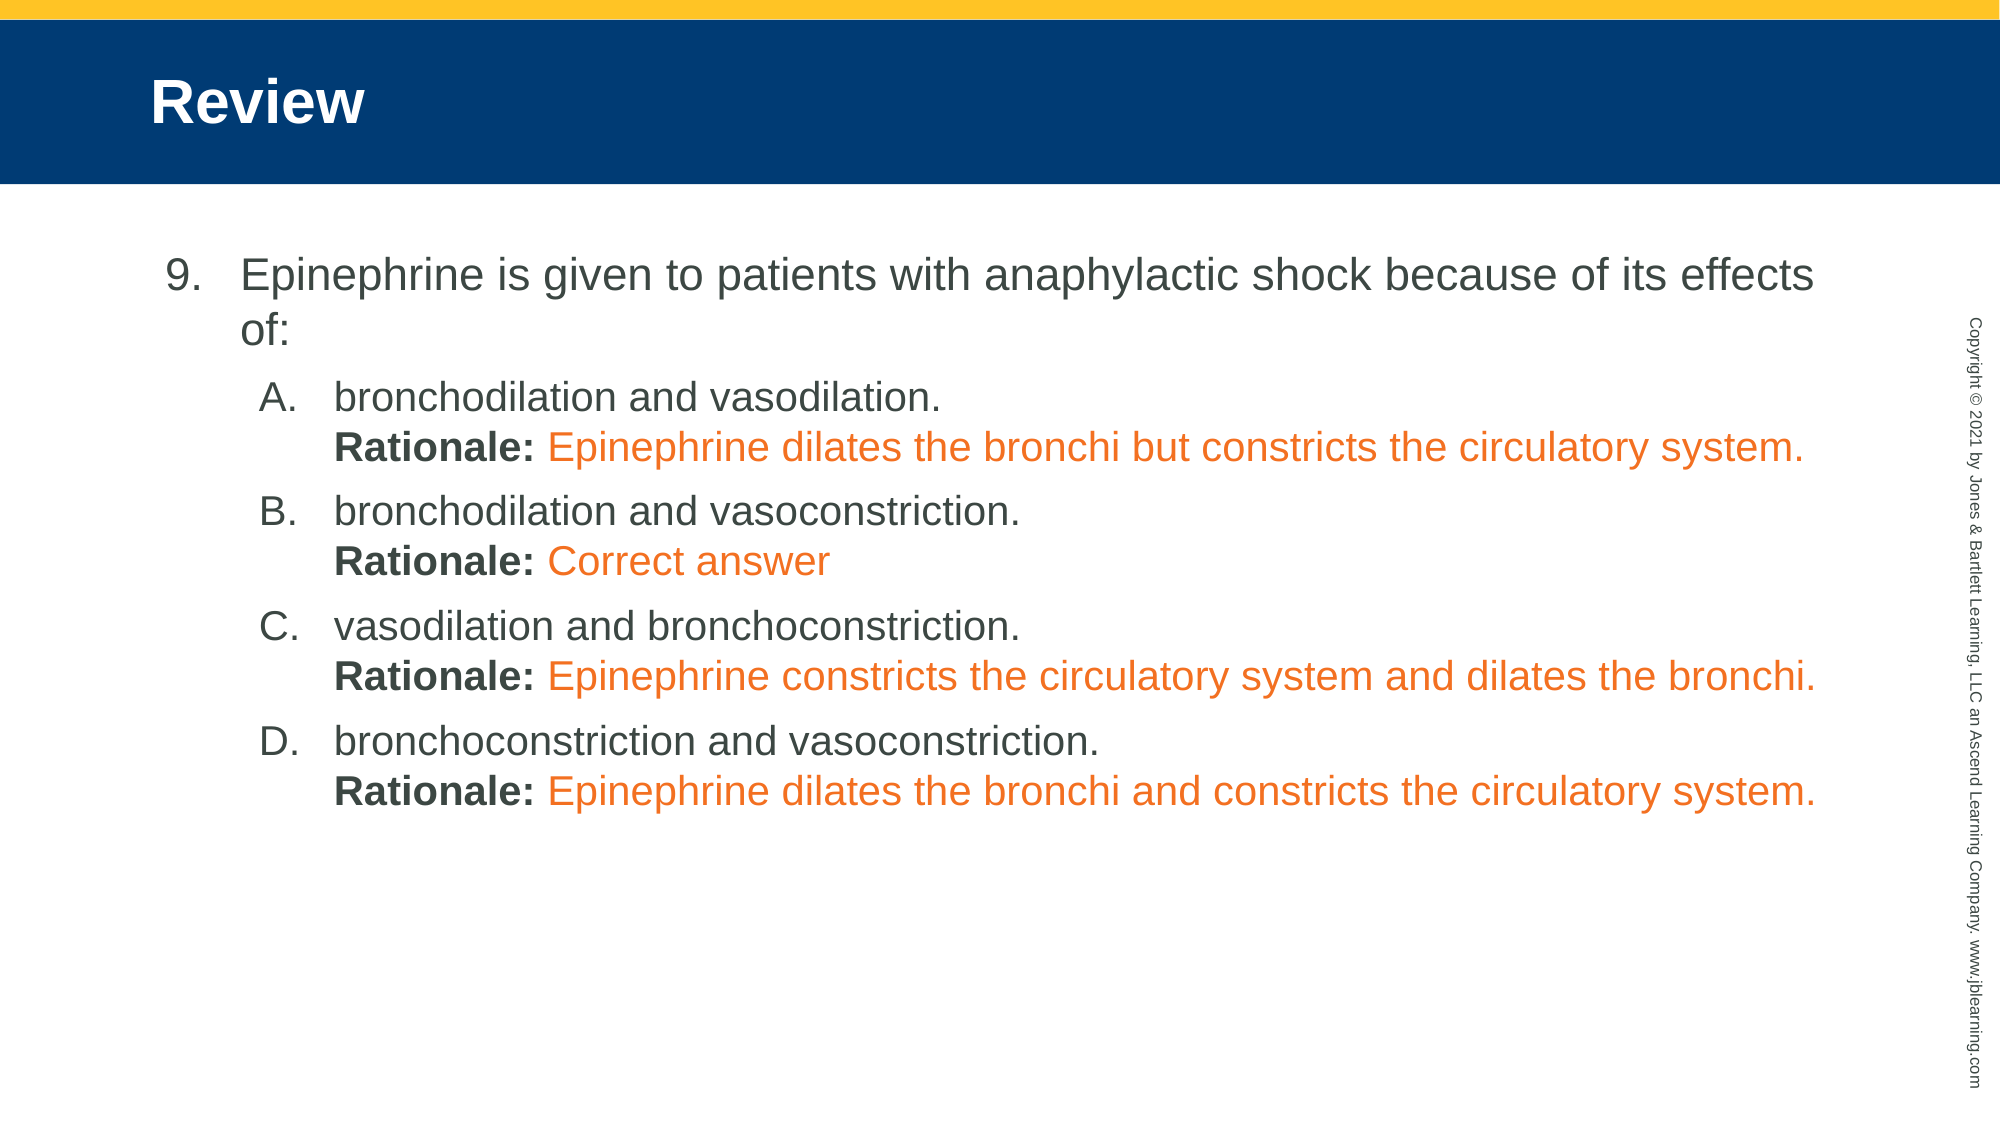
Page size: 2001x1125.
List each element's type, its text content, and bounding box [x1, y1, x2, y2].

title Review [0, 19, 2000, 185]
list Epinephrine is given to patients with anaphylactic shock because of its effects of: bronchodilation and vasodilation. Rationale: Epinephrine dilates the bronchi but constricts the circulatory system. bronchodilation and vasoconstriction. Rationale: Correct answer vasodilation and bronchoconstriction. Rationale: Epinephrine constricts the circulatory system and dilates the bronchi. bronchoconstriction and vasoconstriction. Rationale: Epinephrine dilates the bronchi and constricts the circulatory system. [150, 237, 1850, 1025]
